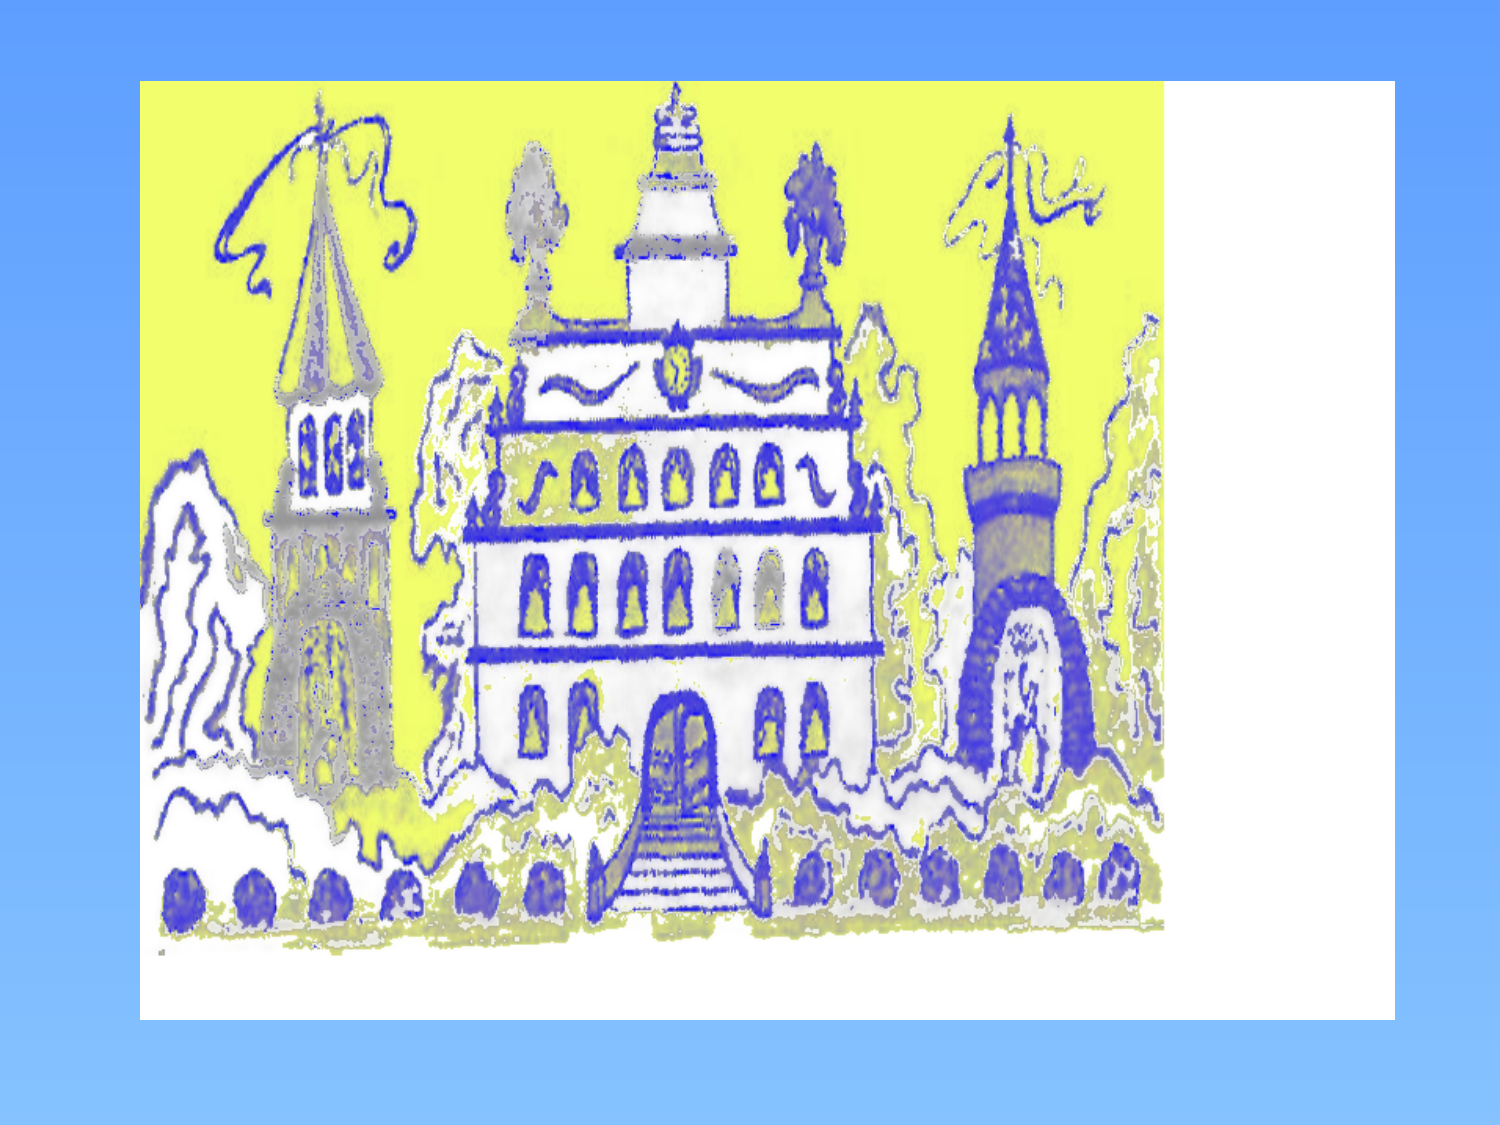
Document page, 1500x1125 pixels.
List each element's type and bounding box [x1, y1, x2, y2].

picture [140, 81, 1395, 1020]
